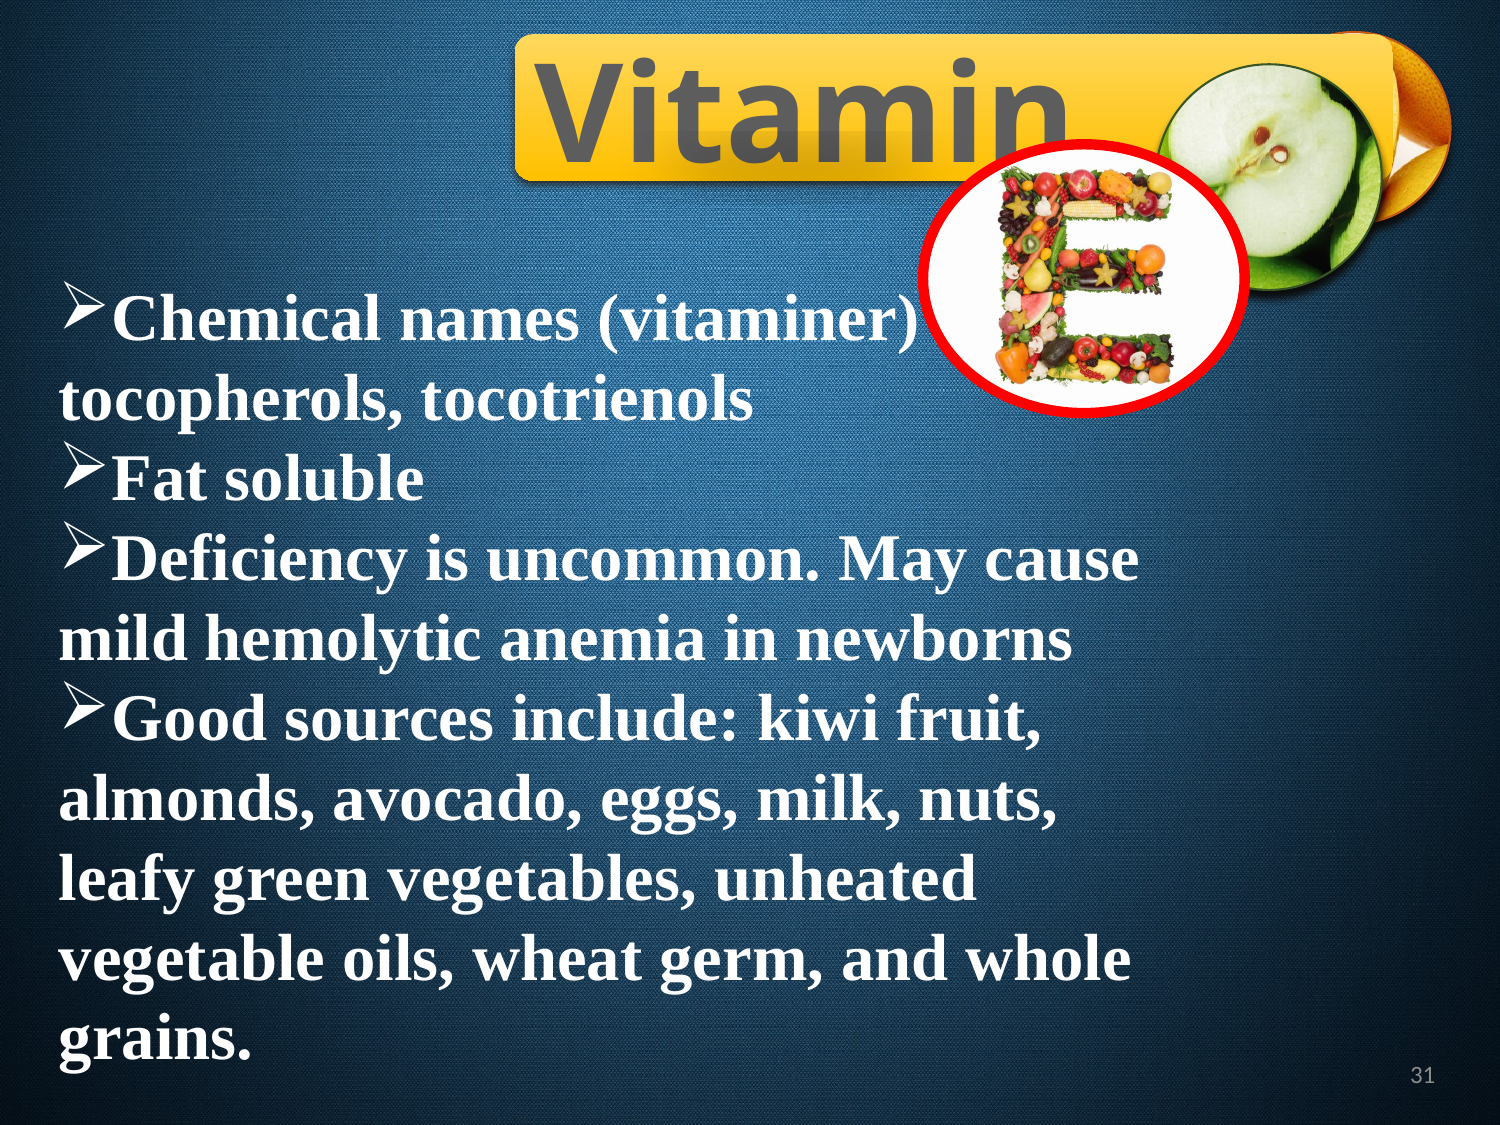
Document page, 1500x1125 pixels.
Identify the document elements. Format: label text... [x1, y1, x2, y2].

text_box [1159, 63, 1383, 291]
text_box Vitamin [513, 33, 1394, 182]
text_box Chemical names (vitaminer) - tocopherols, tocotrienols Fat soluble Deficiency is uncommon. May cause mild hemolytic anemia in newborns Good sources include: kiwi fruit, almonds, avocado, eggs, milk, nuts, leafy green vegetables, unheated vegetable oils, wheat germ, and whole grains. [43, 266, 1170, 1081]
picture [0, 0, 1500, 1125]
text_box [1386, 36, 1452, 220]
slide_number 31 [1377, 1043, 1451, 1104]
